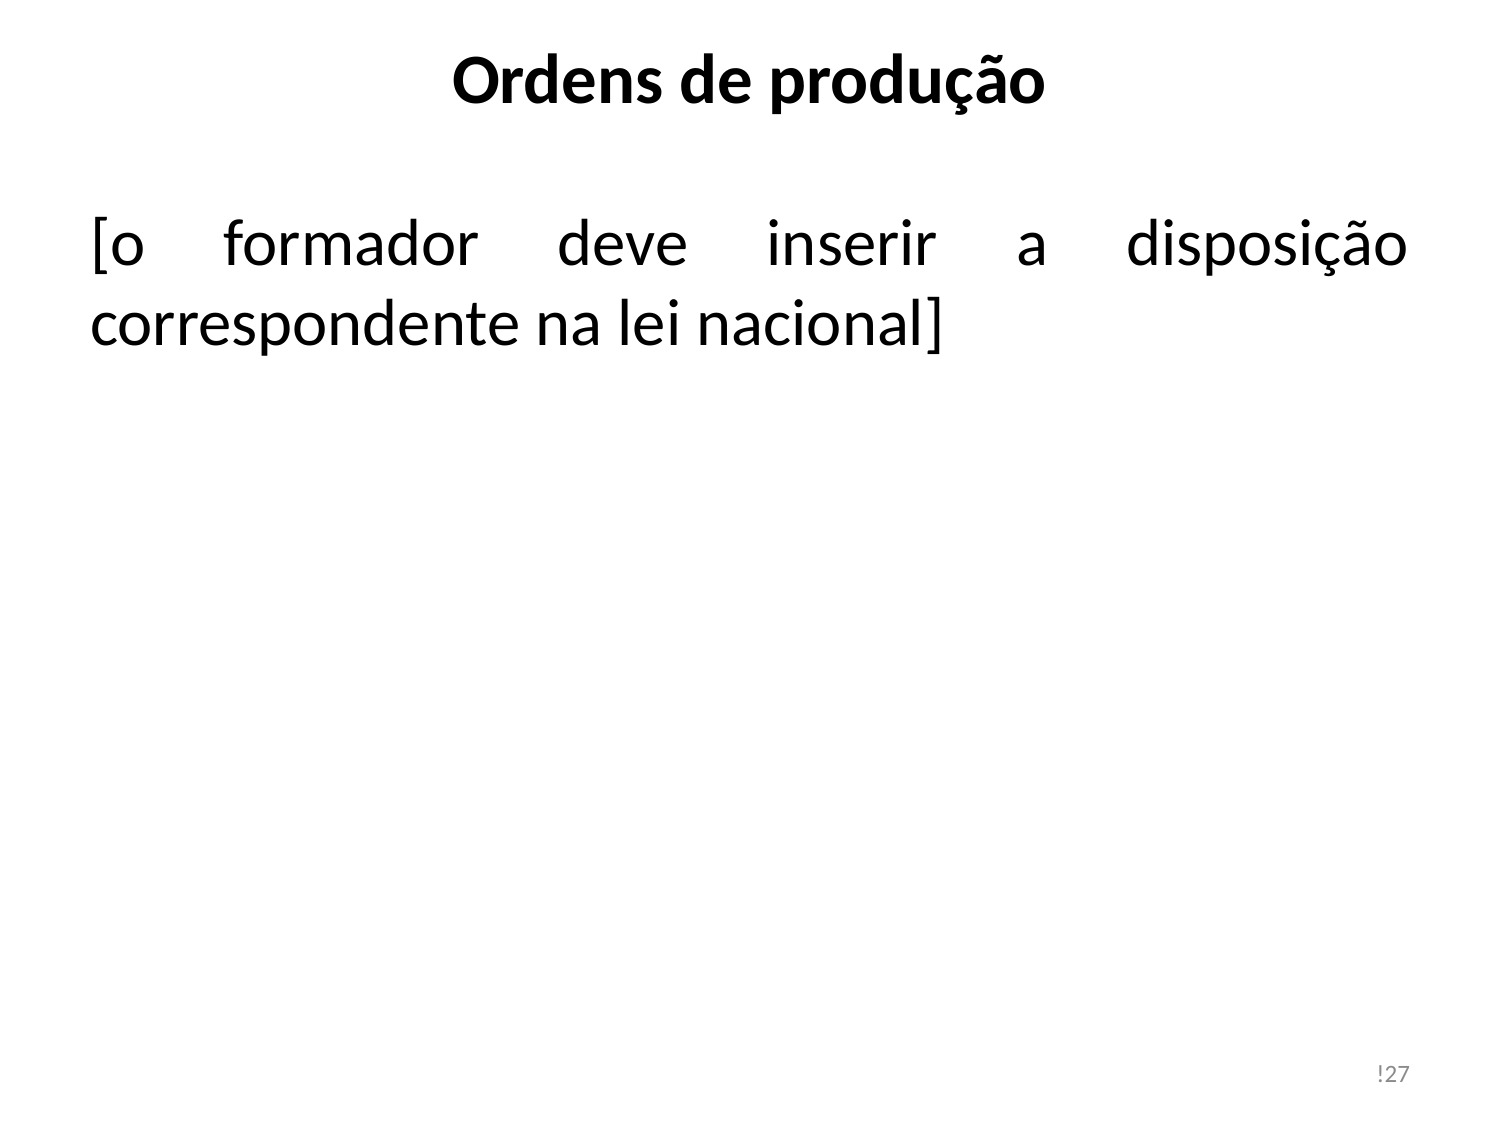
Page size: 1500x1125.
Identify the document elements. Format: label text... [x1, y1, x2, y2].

list [o formador deve inserir a disposição correspondente na lei nacional] [75, 191, 1425, 1043]
title Ordens de produção [75, 25, 1425, 133]
slide_number !27 [1074, 1042, 1425, 1103]
